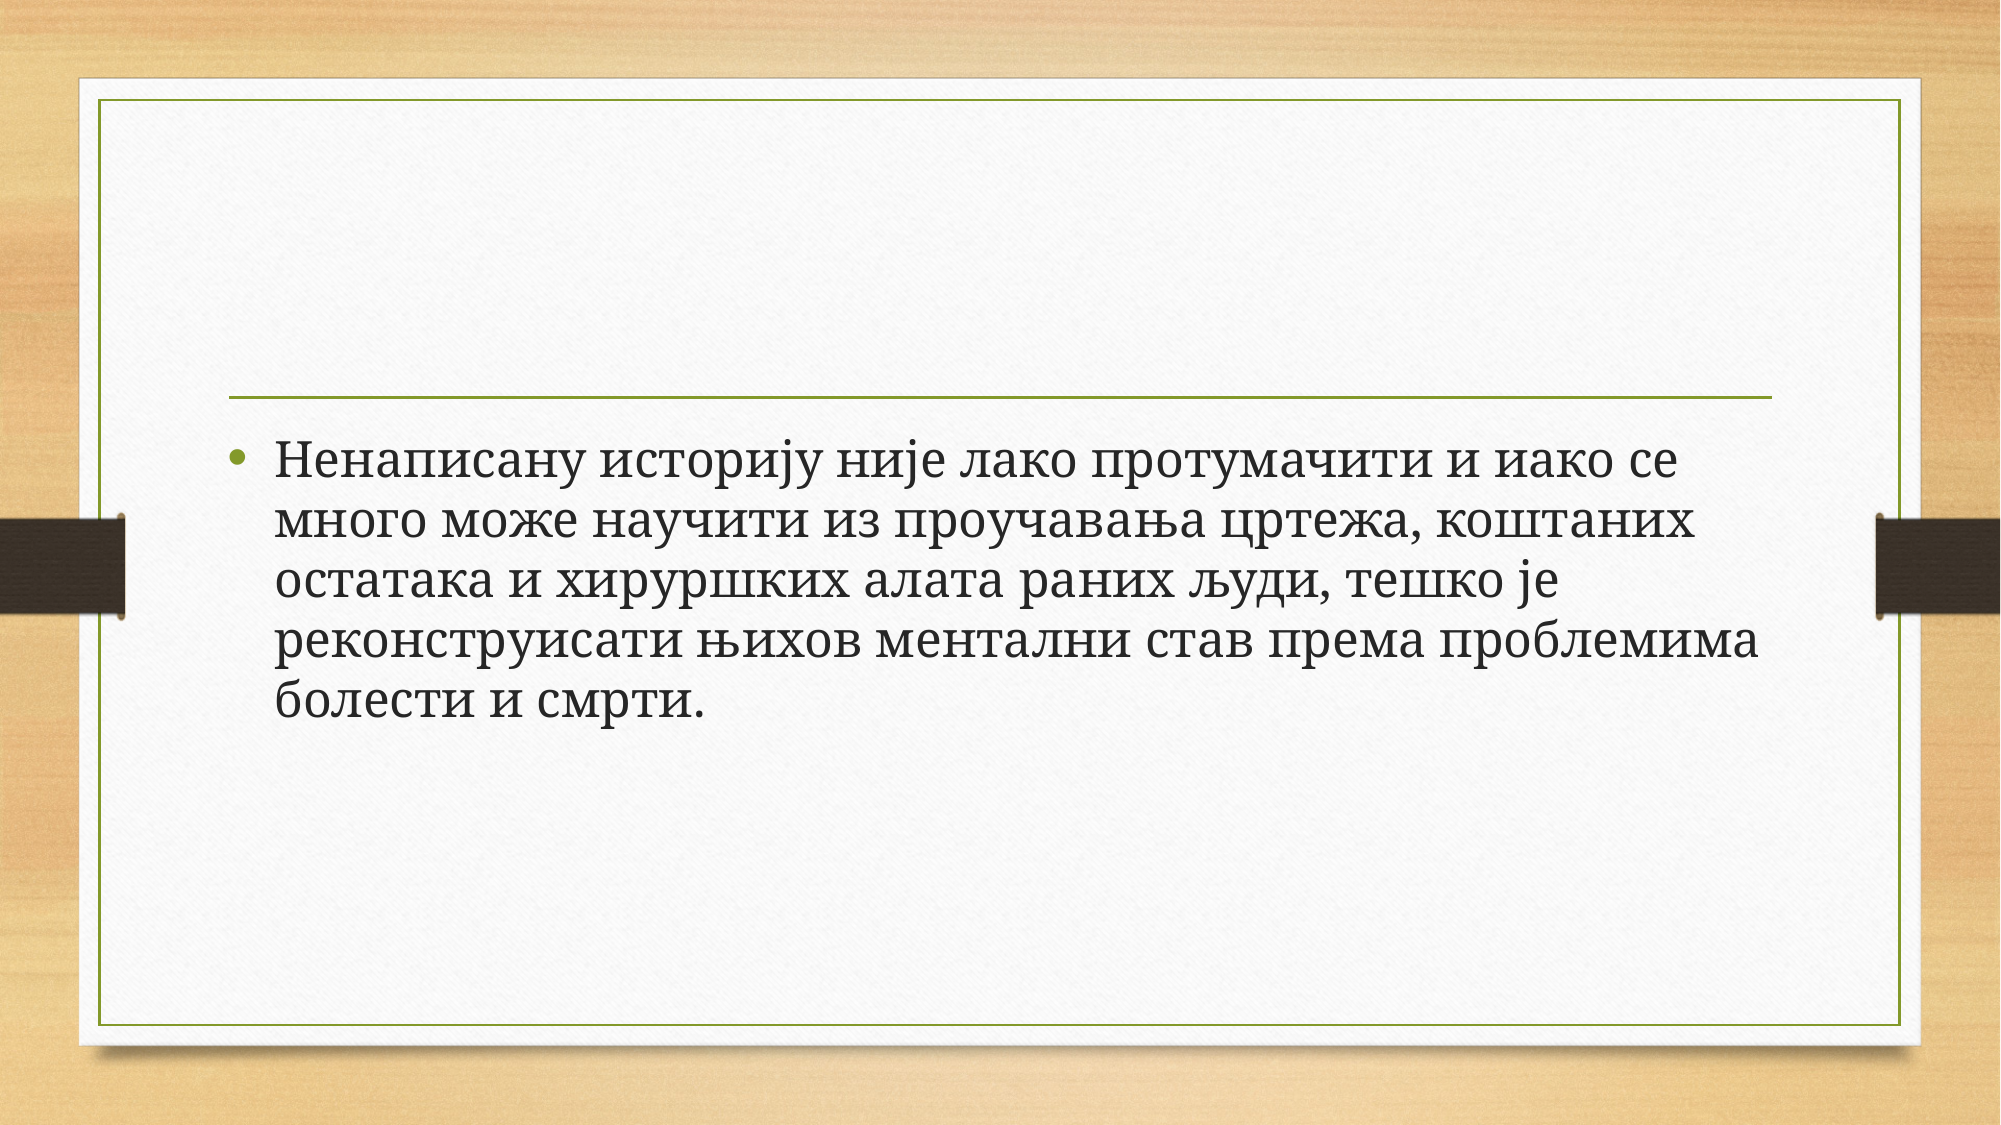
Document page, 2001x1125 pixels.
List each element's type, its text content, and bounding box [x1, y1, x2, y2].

picture [0, 0, 2001, 1125]
list Ненаписану историју није лако протумачити и иако се много може научити из проучавања цртежа, коштаних остатака и хируршких алата раних људи, тешко је реконструисати њихов ментални став према проблемима болести и смрти. [212, 419, 1788, 964]
